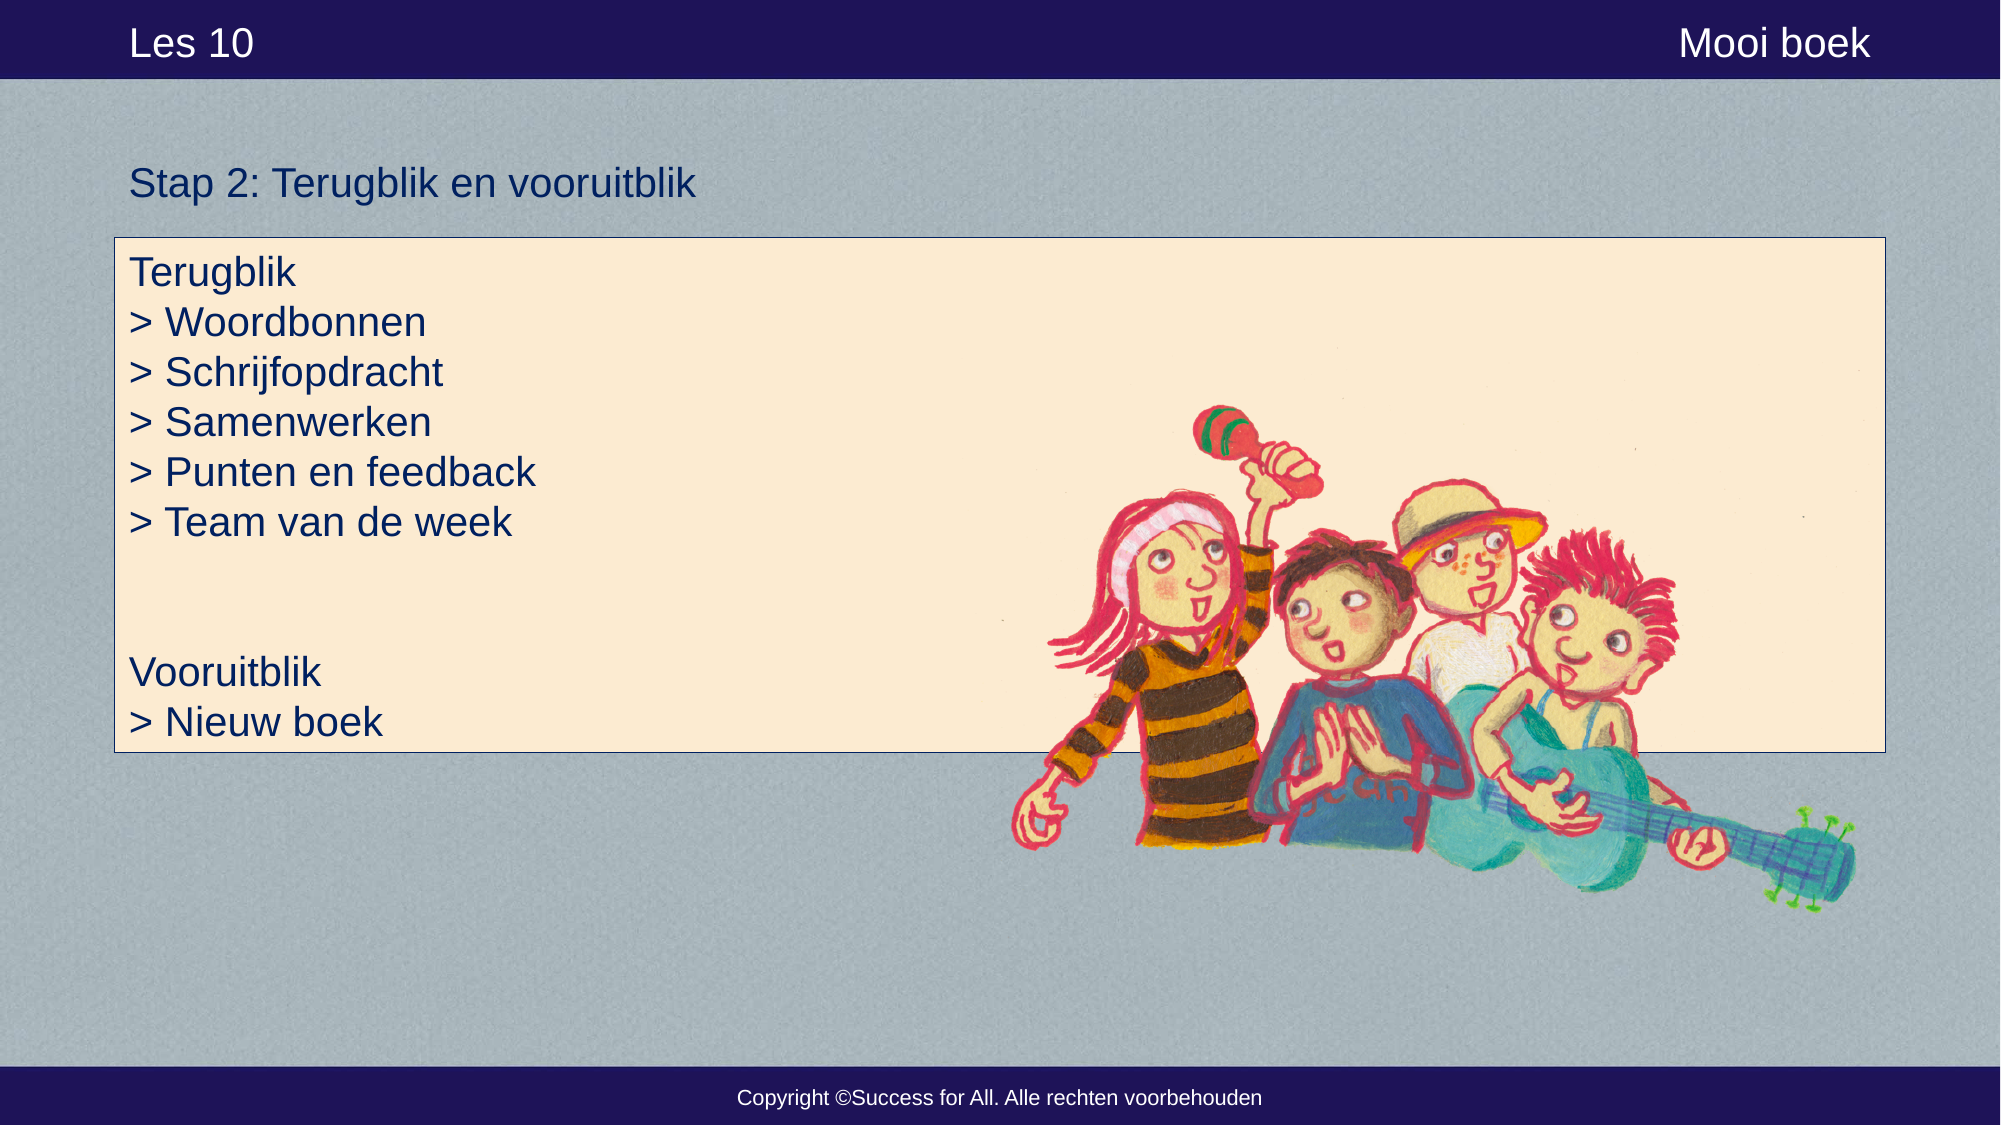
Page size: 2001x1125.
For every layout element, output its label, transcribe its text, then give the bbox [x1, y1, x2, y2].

text_box Terugblik > Woordbonnen > Schrijfopdracht > Samenwerken > Punten en feedback > Team van de week Vooruitblik > Nieuw boek [114, 237, 1886, 753]
text_box Stap 2: Terugblik en vooruitblik [113, 148, 1635, 214]
text_box Mooi boek [999, 8, 1886, 73]
text_box Copyright ©Success for All. Alle rechten voorbehouden [0, 1076, 2000, 1125]
picture [0, 0, 2001, 1125]
text_box Les 10 [114, 8, 354, 73]
